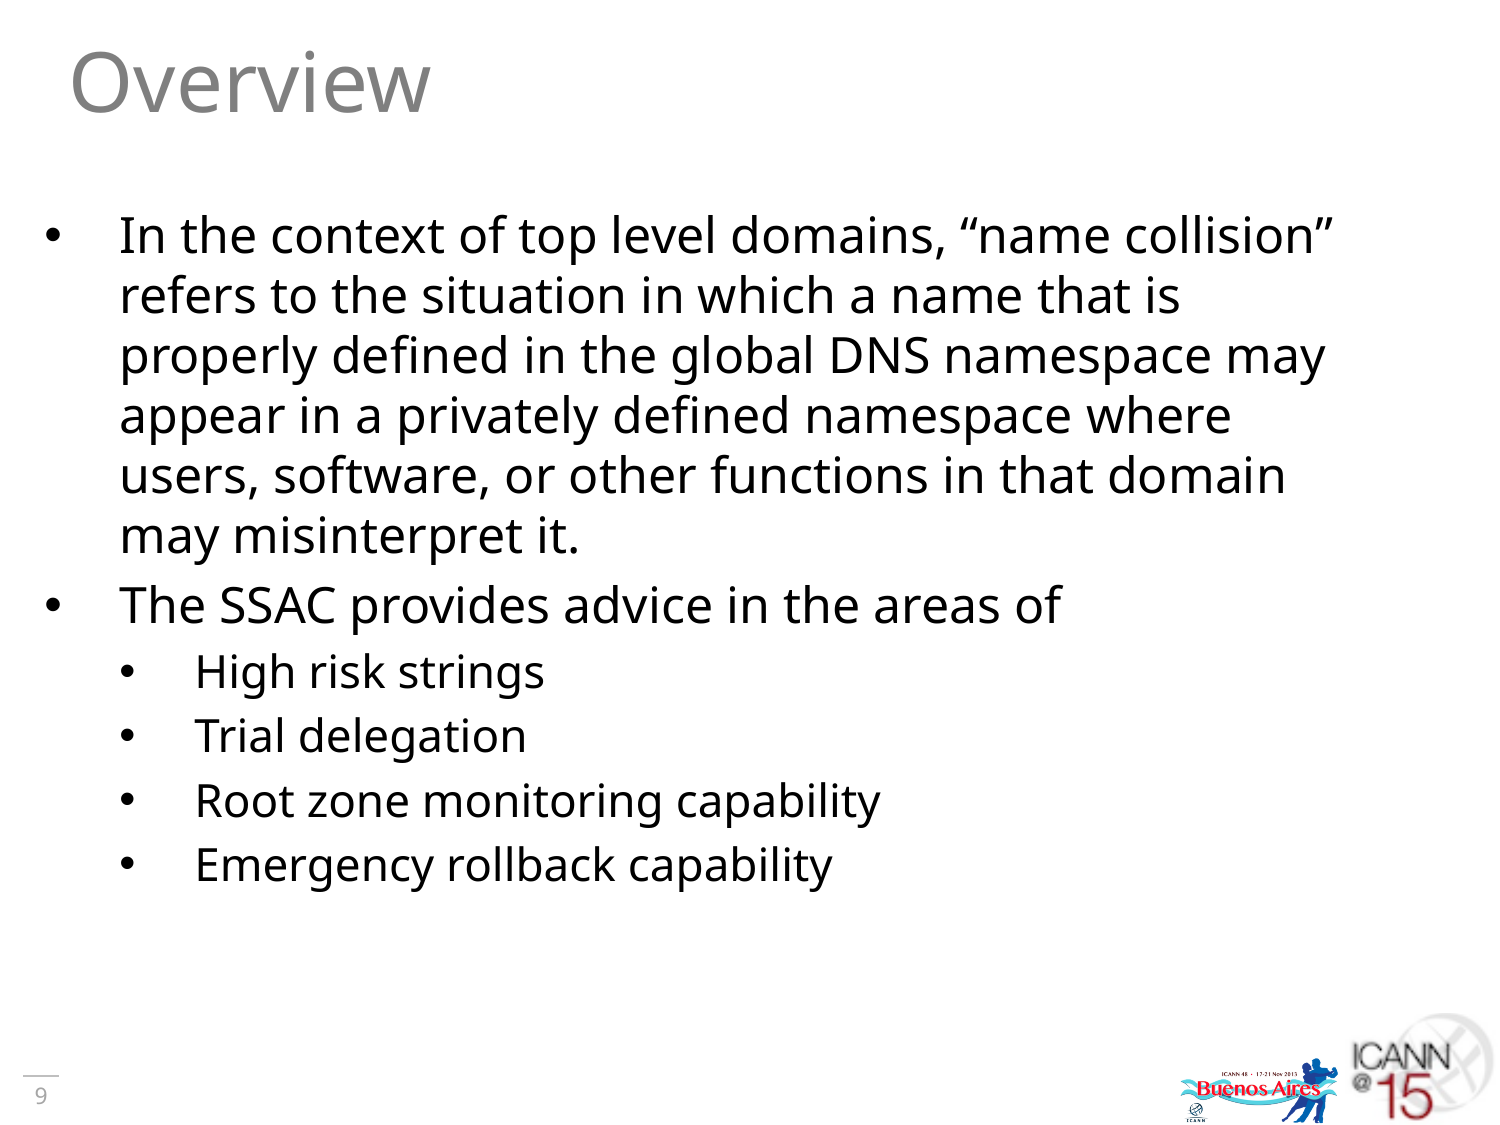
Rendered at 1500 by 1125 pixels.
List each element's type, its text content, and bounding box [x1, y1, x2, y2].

list In the context of top level domains, “name collision” refers to the situation in which a name that is properly defined in the global DNS namespace may appear in a privately defined namespace where users, software, or other functions in that domain may misinterpret it. The SSAC provides advice in the areas of High risk strings Trial delegation Root zone monitoring capability Emergency rollback capability [29, 196, 1353, 1012]
title Overview [53, 22, 1424, 138]
picture [1178, 1013, 1500, 1125]
